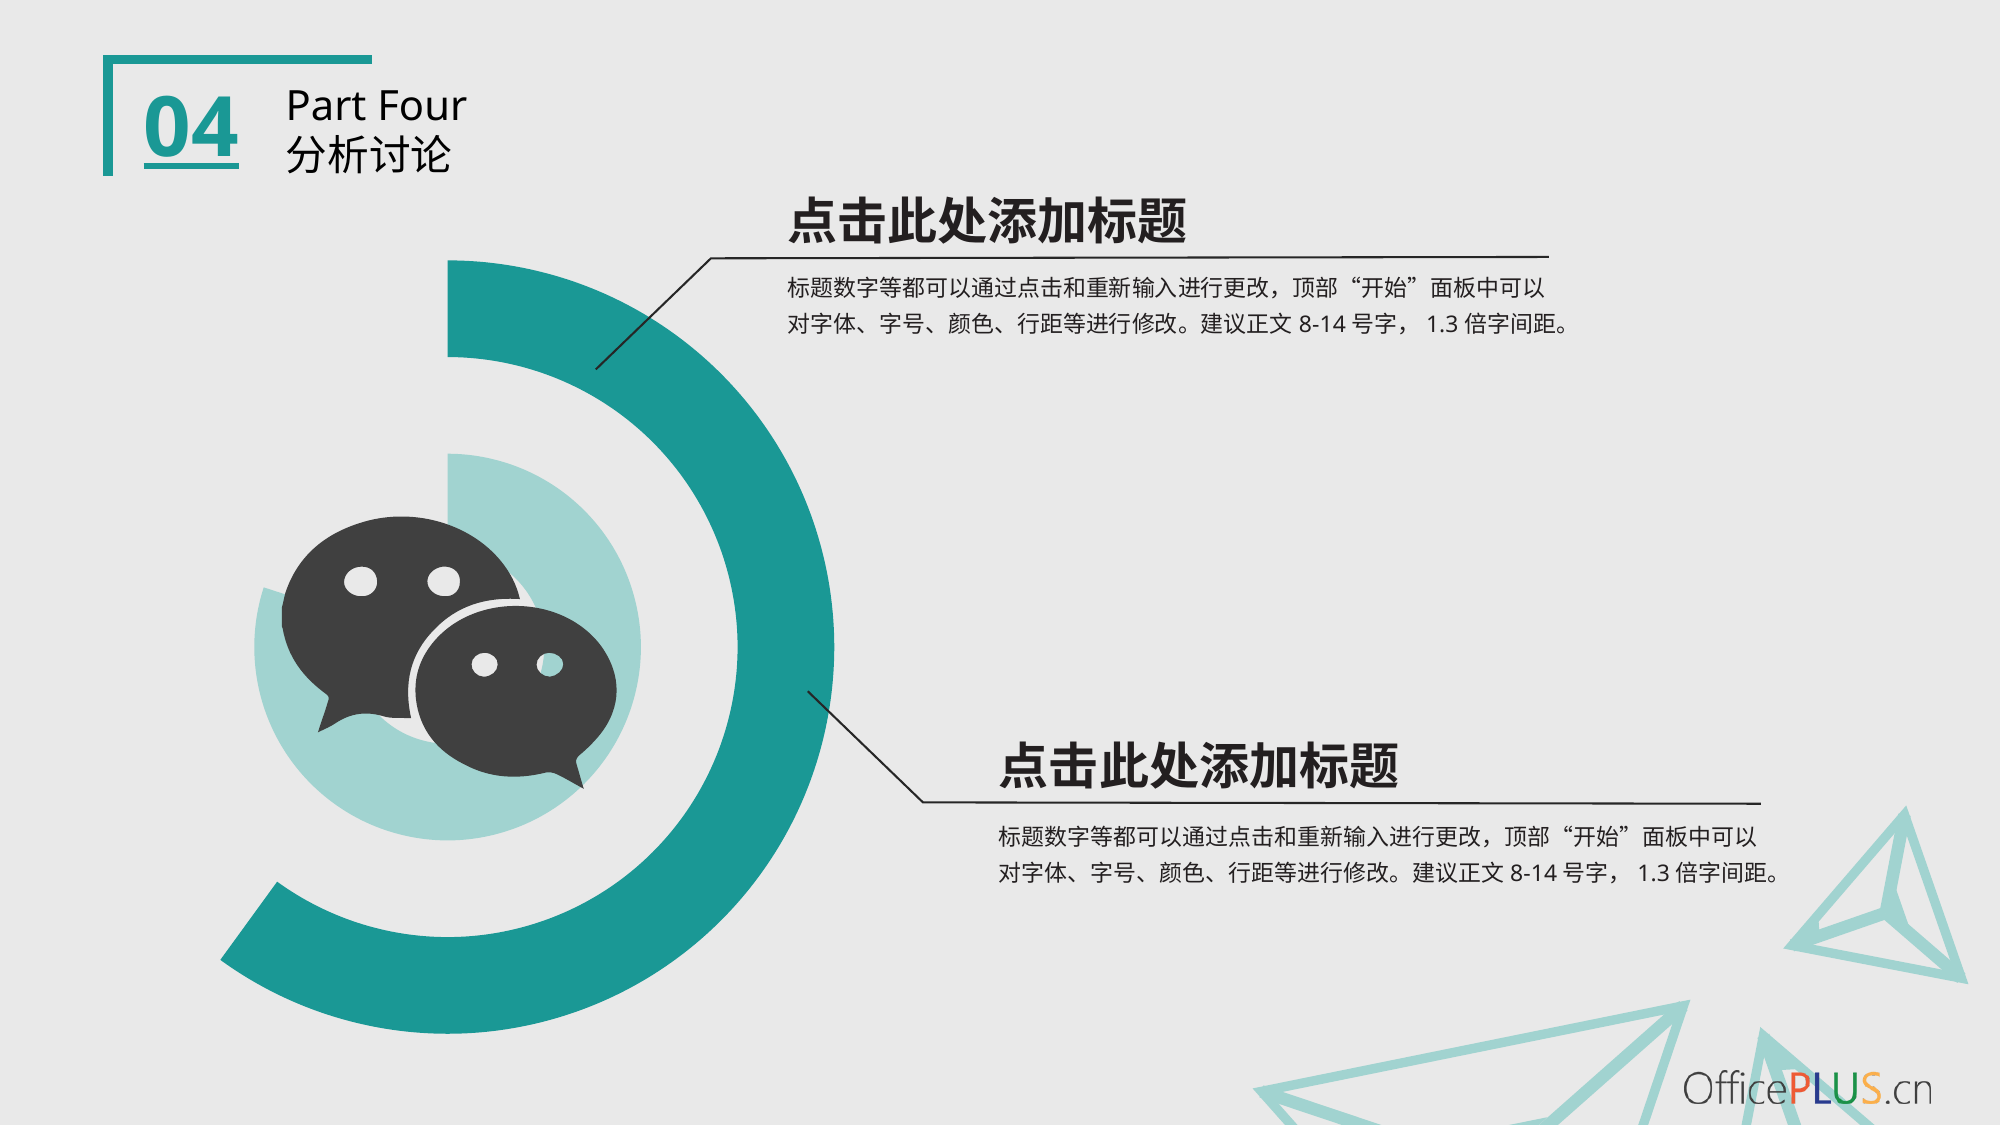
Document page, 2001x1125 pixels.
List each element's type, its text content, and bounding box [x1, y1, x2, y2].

text_box 标题数字等都可以通过点击和重新输入进行更改，顶部“开始”面板中可以对字体、字号、颜色、行距等进行修改。建议正文8-14号字，1.3倍字间距。 [984, 807, 1787, 894]
picture [1684, 1070, 1931, 1104]
text_box Part Four 分析讨论 [270, 71, 631, 186]
text_box 点击此处添加标题 [1111, 726, 1459, 767]
text_box 点击此处添加标题 [772, 182, 1248, 257]
text_box 04 [128, 66, 271, 181]
text_box 标题数字等都可以通过点击和重新输入进行更改，顶部“开始”面板中可以对字体、字号、颜色、行距等进行修改。建议正文8-14号字，1.3倍字间距。 [835, 258, 1575, 345]
chart [60, 208, 835, 1050]
text_box [835, 694, 1761, 805]
